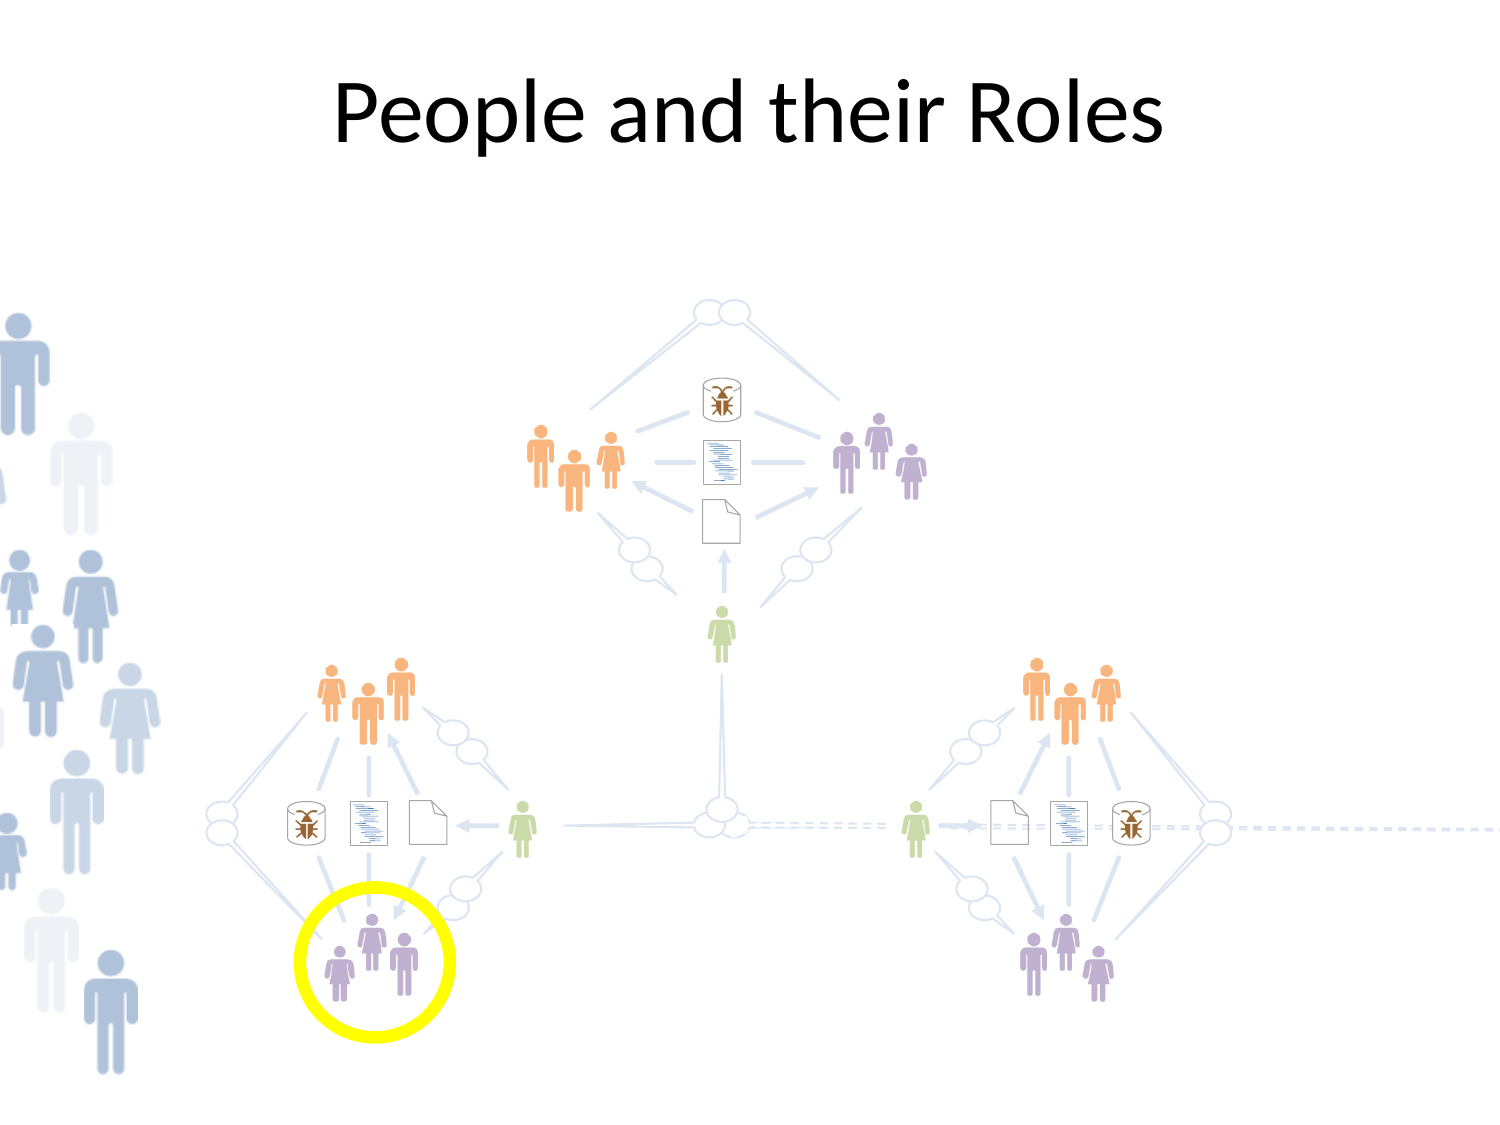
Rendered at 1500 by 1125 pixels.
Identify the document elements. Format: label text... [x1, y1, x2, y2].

text_box [704, 715, 740, 825]
text_box [1235, 824, 1500, 833]
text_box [887, 657, 1232, 1002]
text_box [314, 1010, 436, 1040]
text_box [206, 657, 551, 1002]
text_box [0, 274, 162, 1090]
title People and their Roles [75, 12, 1425, 200]
text_box [722, 811, 882, 839]
text_box [562, 811, 728, 840]
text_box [506, 299, 951, 707]
